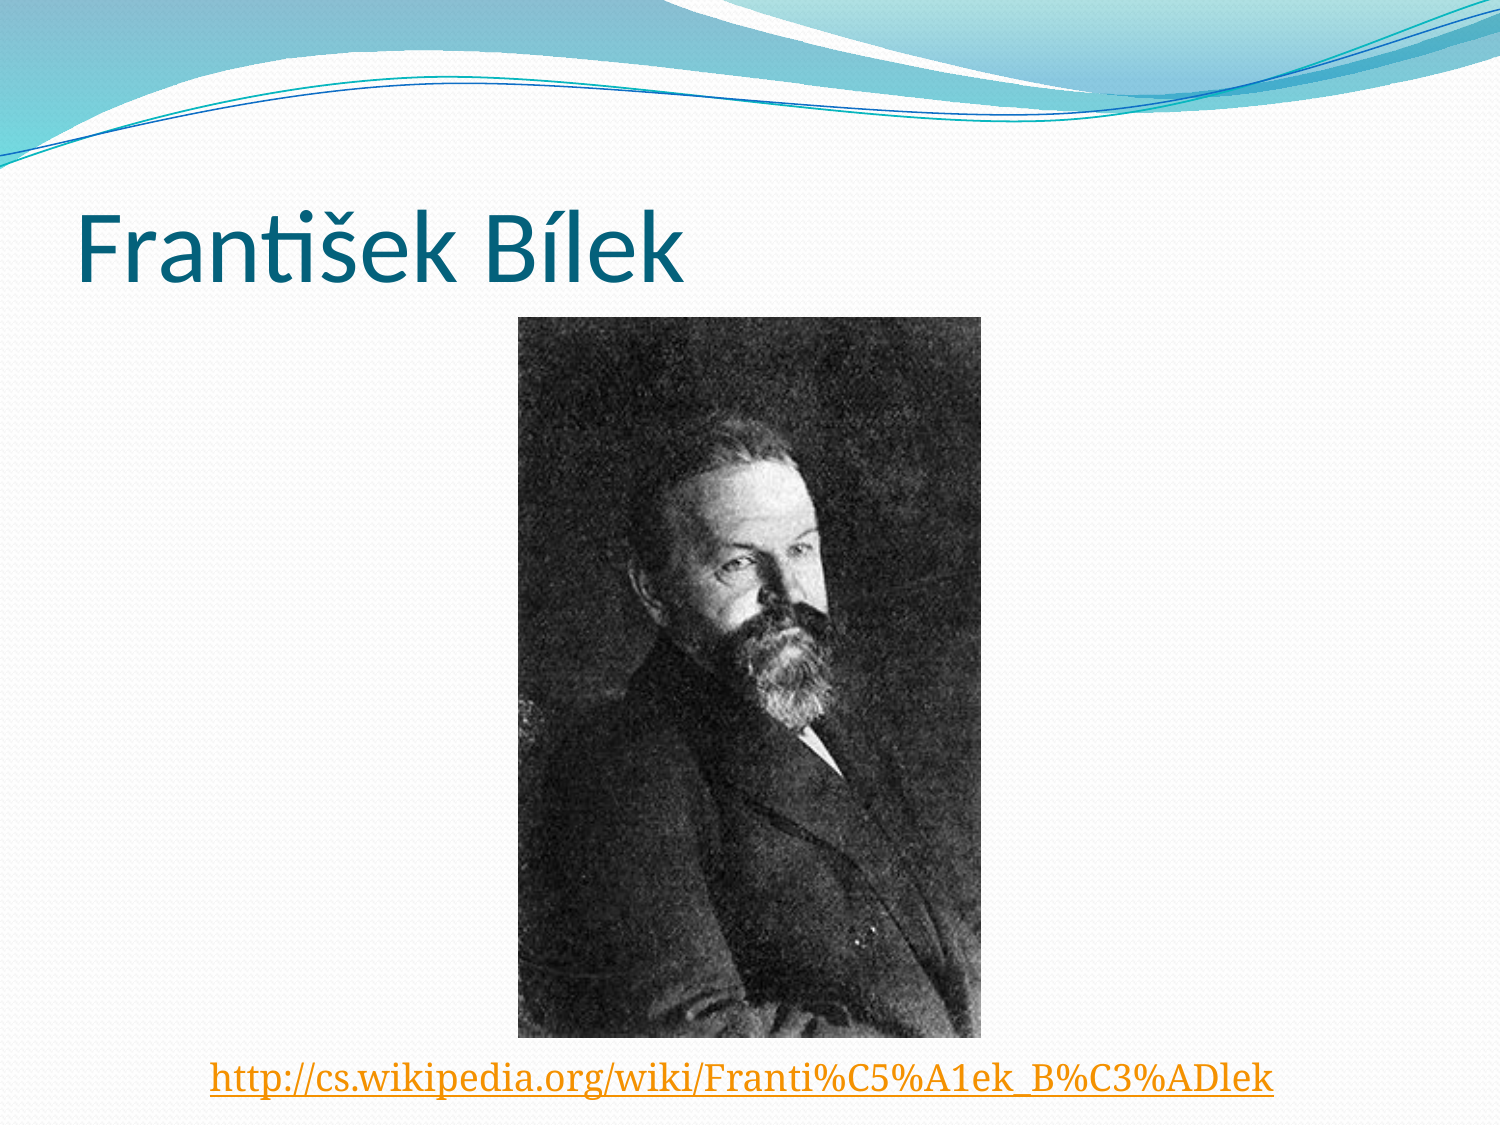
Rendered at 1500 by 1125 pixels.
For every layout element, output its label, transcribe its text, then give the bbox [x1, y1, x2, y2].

title František Bílek [75, 115, 1425, 303]
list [518, 317, 982, 1038]
text_box http://cs.wikipedia.org/wiki/Franti%C5%A1ek_B%C3%ADlek [194, 1046, 1320, 1125]
title Žal (pomník V. B. Třebízského na Vyšehradě), 1908 - 1909 [515, 1046, 985, 1051]
